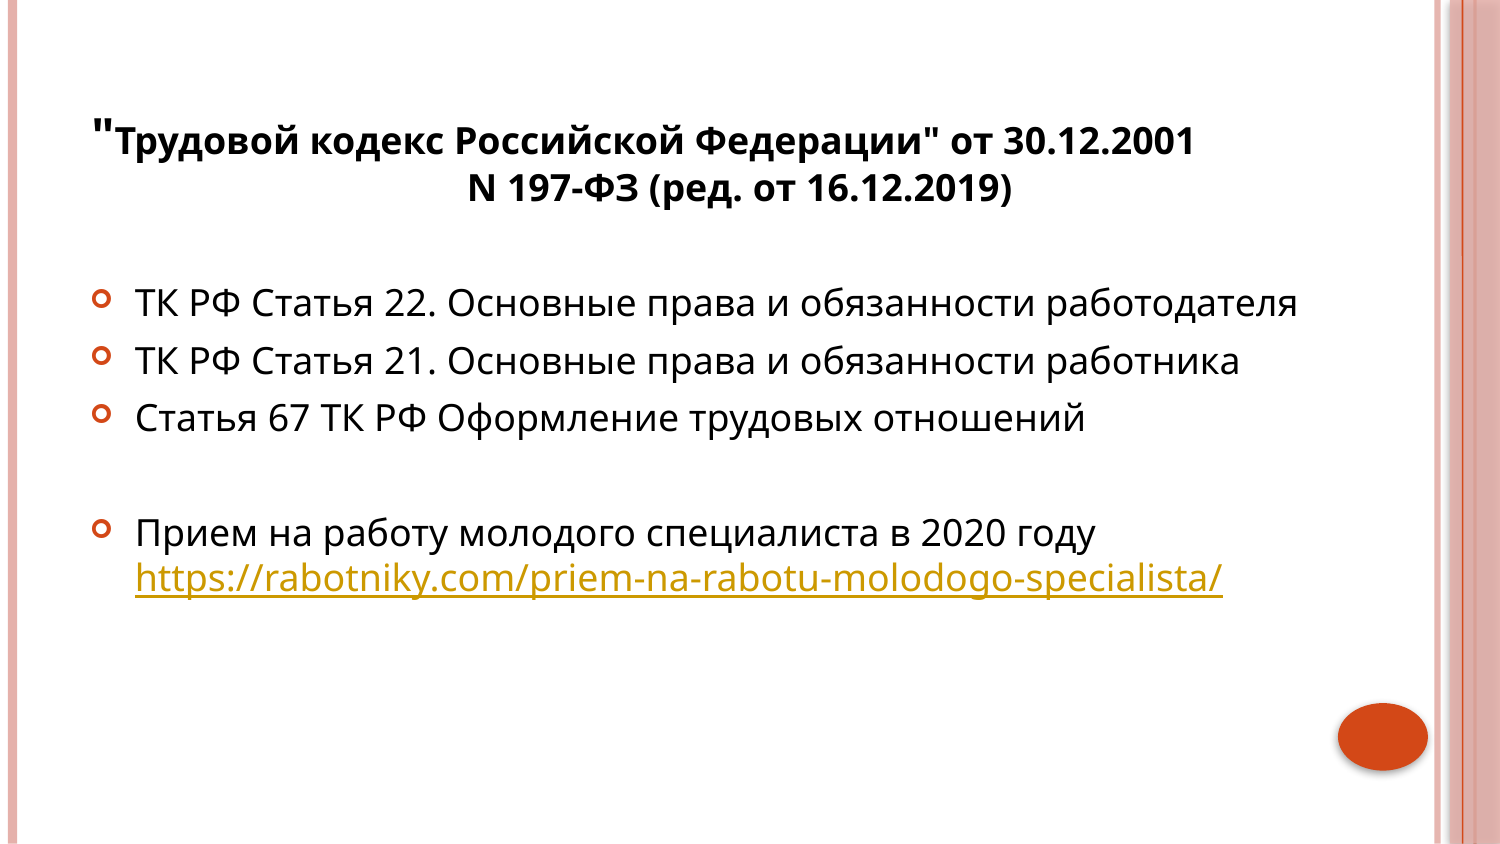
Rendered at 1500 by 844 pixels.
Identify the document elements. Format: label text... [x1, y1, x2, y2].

list "Трудовой кодекс Российской Федерации" от 30.12.2001 N 197-ФЗ (ред. от 16.12.2019) ТК РФ Статья 22. Основные права и обязанности работодателя ТК РФ Статья 21. Основные права и обязанности работника Статья 67 ТК РФ Оформление трудовых отношений Прием на работу молодого специалиста в 2020 году https://rabotniky.com/priem-na-rabotu-molodogo-specialista/ [75, 96, 1350, 797]
